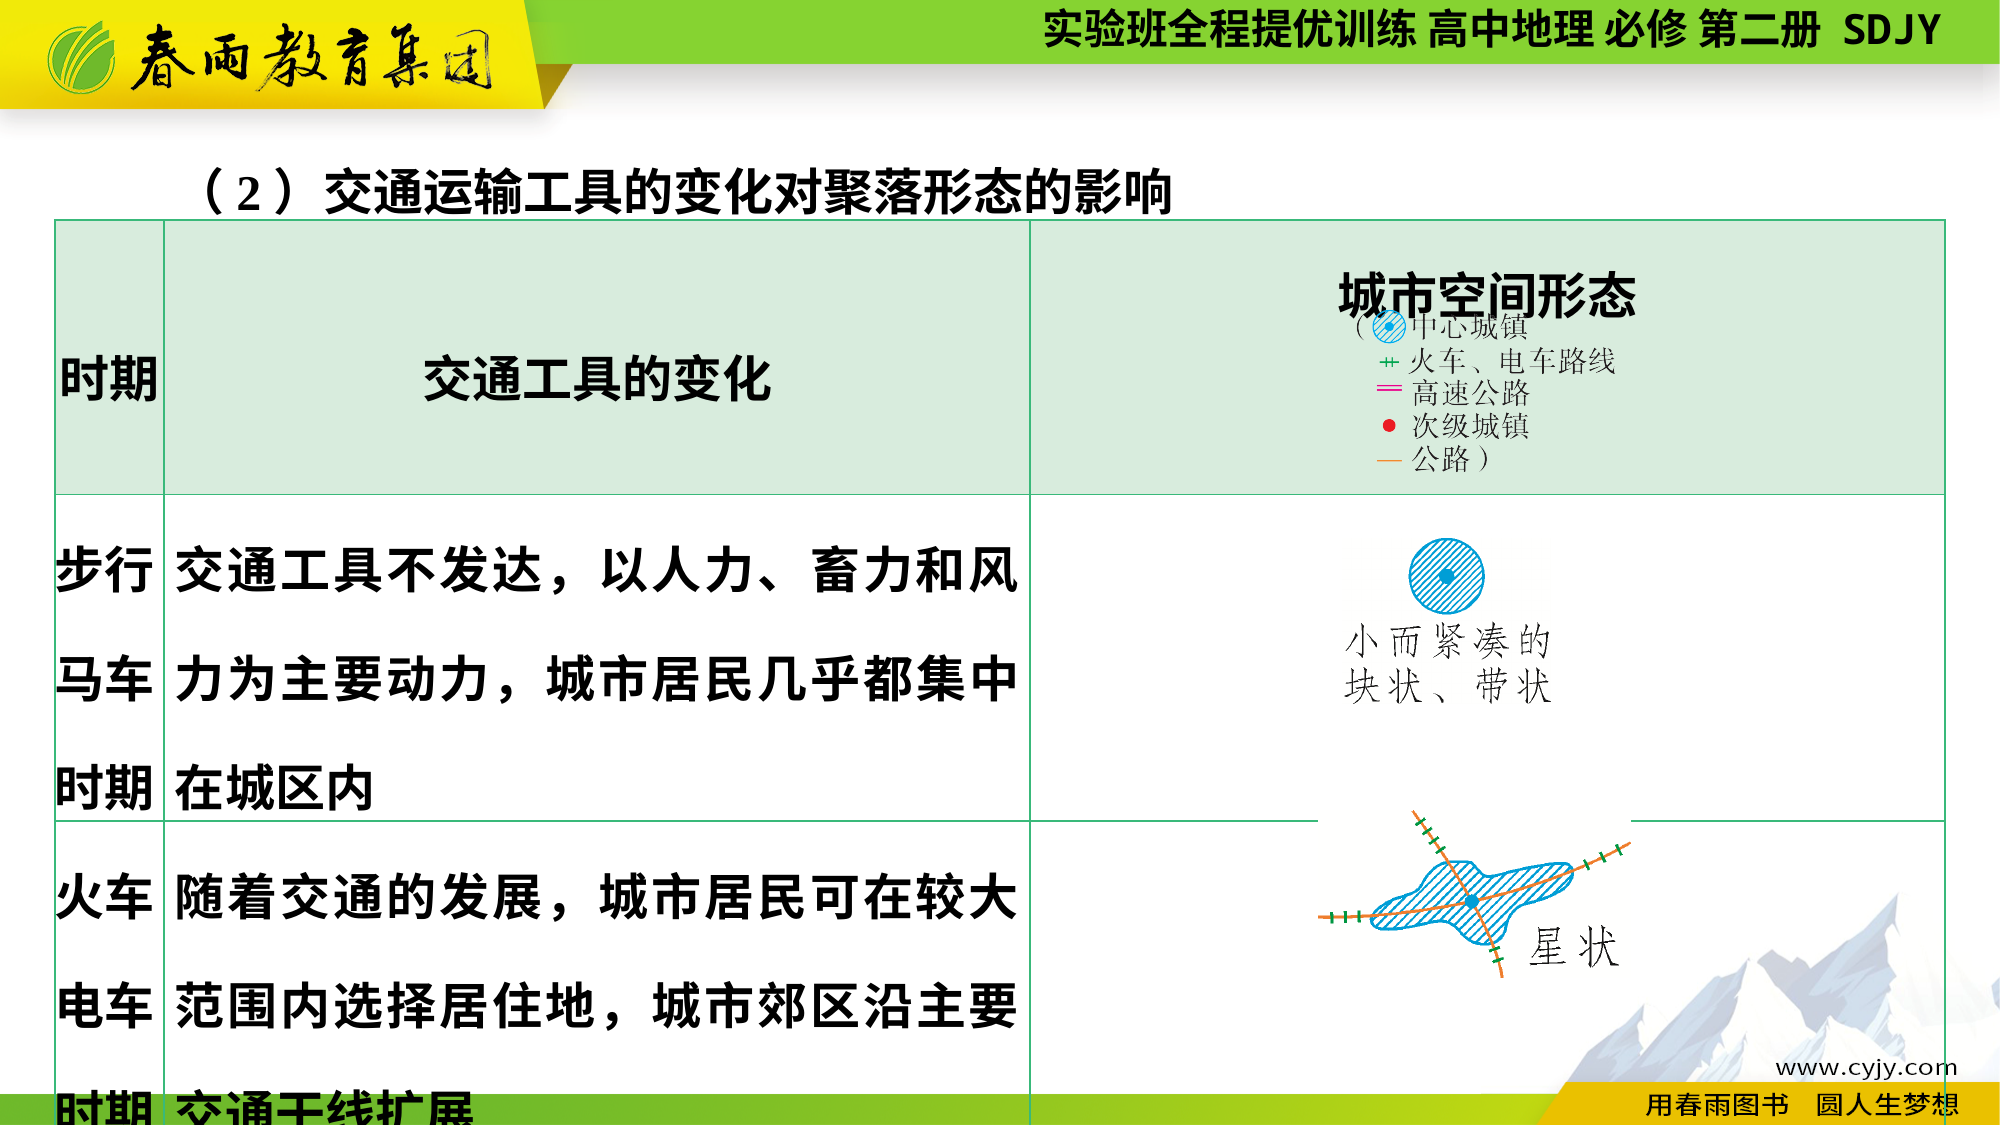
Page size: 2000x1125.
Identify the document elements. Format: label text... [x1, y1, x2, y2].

picture [1412, 559, 1431, 578]
picture [1426, 585, 1445, 604]
picture [1412, 542, 1441, 571]
picture [1452, 582, 1481, 611]
picture [1440, 569, 1481, 610]
picture [1342, 307, 1617, 474]
table_cell [1031, 822, 1944, 1125]
table_header 城市空间形态 [1031, 221, 1944, 494]
table_header 时期 [56, 221, 163, 494]
picture [0, 0, 2000, 1125]
table_cell 随着交通的发展，城市居民可在较大范围内选择居住地，城市郊区沿主要交通干线扩展 [165, 822, 1029, 1125]
picture [1417, 559, 1451, 593]
picture [1422, 582, 1441, 601]
table_header 交通工具的变化 [165, 221, 1029, 494]
picture [1414, 544, 1459, 589]
table_cell 步行 马车 时期 [56, 495, 163, 820]
picture [1447, 575, 1481, 610]
table_cell 火车 电车 时期 [56, 822, 163, 1125]
picture [1342, 538, 1551, 705]
picture [1434, 564, 1479, 609]
table_cell 交通工具不发达，以人力、畜力和风力为主要动力，城市居民几乎都集中在城区内 [165, 495, 1029, 820]
picture [1432, 549, 1441, 558]
picture [1318, 810, 1631, 978]
picture [1442, 541, 1449, 548]
list （2）交通运输工具的变化对聚落形态的影响 [59, 122, 1944, 217]
picture [1462, 590, 1479, 607]
picture [1453, 552, 1471, 570]
picture [1452, 549, 1461, 558]
picture [1455, 559, 1471, 575]
table_cell [1031, 495, 1944, 820]
